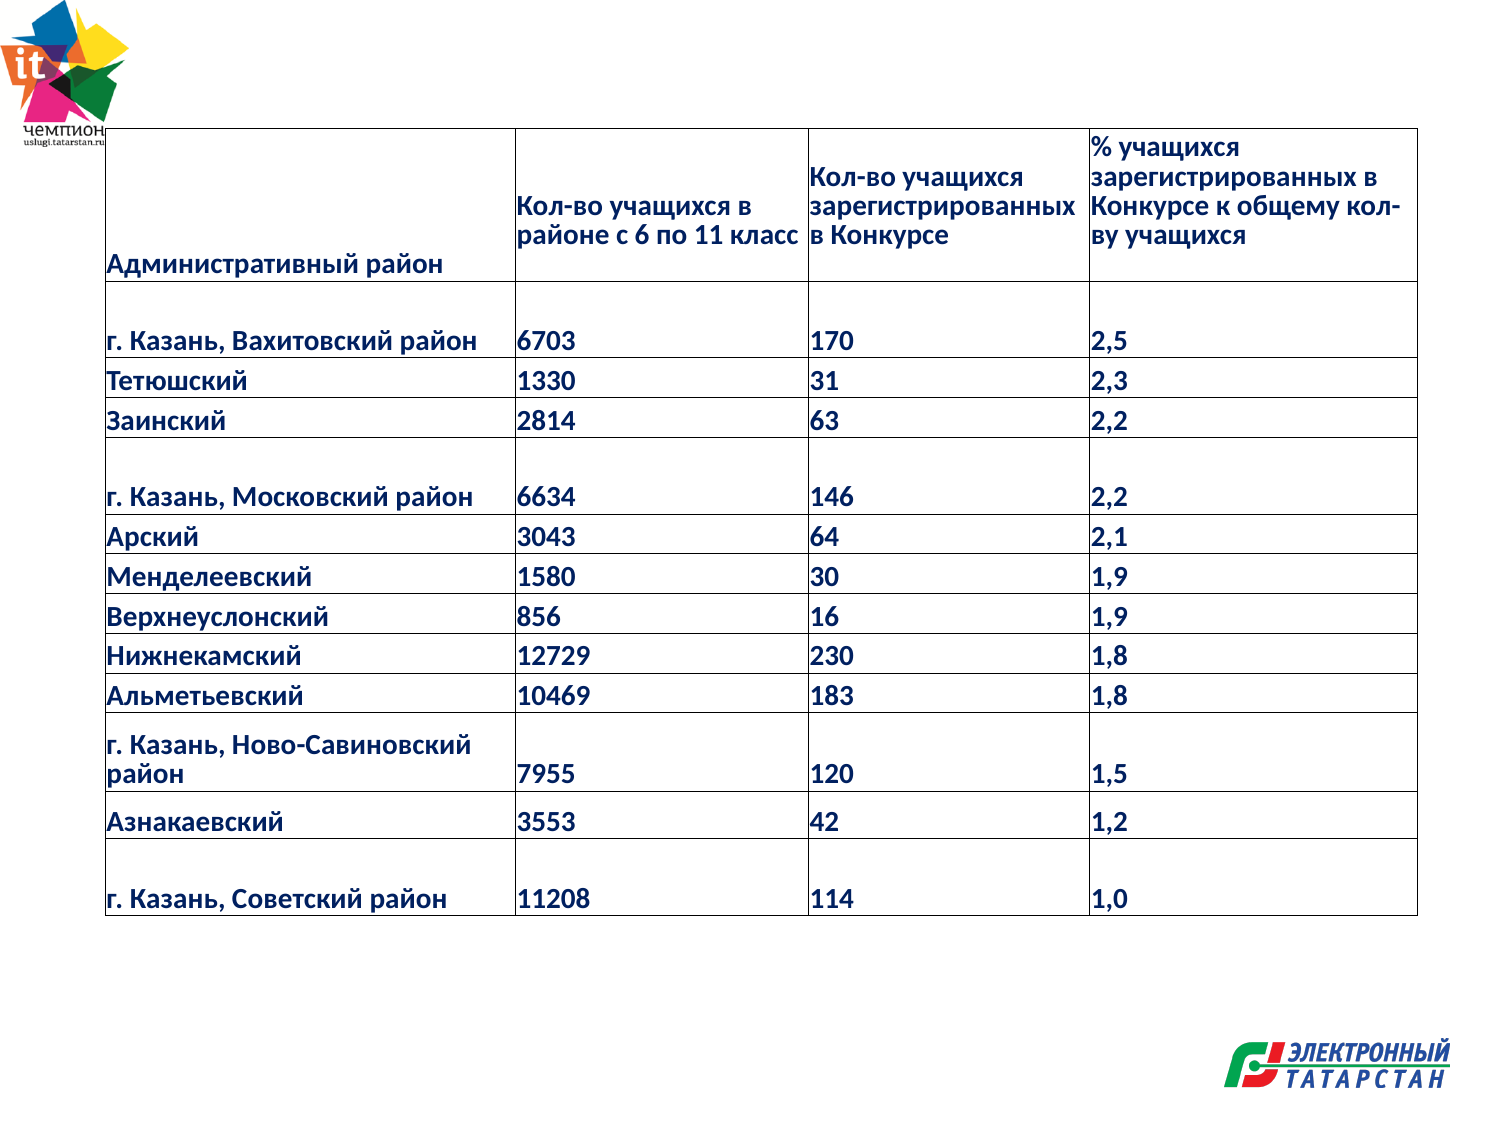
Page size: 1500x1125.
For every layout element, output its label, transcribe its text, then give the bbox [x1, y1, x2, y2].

table_cell 114 [809, 839, 1089, 915]
table_cell 2814 [516, 398, 808, 437]
table_cell 3043 [516, 515, 808, 553]
table_cell 64 [809, 515, 1089, 553]
table_cell 183 [809, 674, 1089, 712]
table_cell 3553 [516, 792, 808, 838]
table_cell Менделеевский [106, 554, 515, 593]
table_cell 2,2 [1090, 438, 1417, 514]
table_cell 1580 [516, 554, 808, 593]
picture [0, 0, 130, 147]
table_cell 10469 [516, 674, 808, 712]
table_header % учащихся зарегистрированных в Конкурсе к общему кол-ву учащихся [1090, 129, 1417, 281]
table_cell 1,5 [1090, 713, 1417, 791]
table_cell 16 [809, 594, 1089, 633]
table_cell 11208 [516, 839, 808, 915]
table_cell г. Казань, Советский район [106, 839, 515, 915]
table_cell 1,8 [1090, 634, 1417, 673]
table_cell 2,1 [1090, 515, 1417, 553]
table_cell 2,2 [1090, 398, 1417, 437]
table_cell 6634 [516, 438, 808, 514]
table_cell 146 [809, 438, 1089, 514]
table_cell 1,0 [1090, 839, 1417, 915]
table_cell г. Казань, Ново-Савиновский район [106, 713, 515, 791]
table_cell 1,8 [1090, 674, 1417, 712]
table_header Административный район [106, 129, 515, 281]
table_cell 63 [809, 398, 1089, 437]
table_cell 1,9 [1090, 594, 1417, 633]
table_cell г. Казань, Московский район [106, 438, 515, 514]
table_cell Арский [106, 515, 515, 553]
table_cell Тетюшский [106, 358, 515, 397]
table_cell Альметьевский [106, 674, 515, 712]
table_cell Азнакаевский [106, 792, 515, 838]
table_cell 2,5 [1090, 282, 1417, 357]
table_cell 856 [516, 594, 808, 633]
table_header Кол-во учащихся в районе с 6 по 11 класс [516, 129, 808, 281]
table_cell Заинский [106, 398, 515, 437]
table_cell 120 [809, 713, 1089, 791]
table_cell Верхнеуслонский [106, 594, 515, 633]
table_header Кол-во учащихся зарегистрированных в Конкурсе [809, 129, 1089, 281]
table_cell 42 [809, 792, 1089, 838]
table_cell Нижнекамский [106, 634, 515, 673]
table_cell 31 [809, 358, 1089, 397]
table_cell 230 [809, 634, 1089, 673]
table_cell 170 [809, 282, 1089, 357]
table_cell 1,9 [1090, 554, 1417, 593]
table_cell 6703 [516, 282, 808, 357]
table_cell 12729 [516, 634, 808, 673]
table_cell 2,3 [1090, 358, 1417, 397]
table_cell 30 [809, 554, 1089, 593]
table_cell 1,2 [1090, 792, 1417, 838]
table_cell 1330 [516, 358, 808, 397]
table_cell г. Казань, Вахитовский район [106, 282, 515, 357]
picture [1224, 1038, 1450, 1088]
table_cell 7955 [516, 713, 808, 791]
